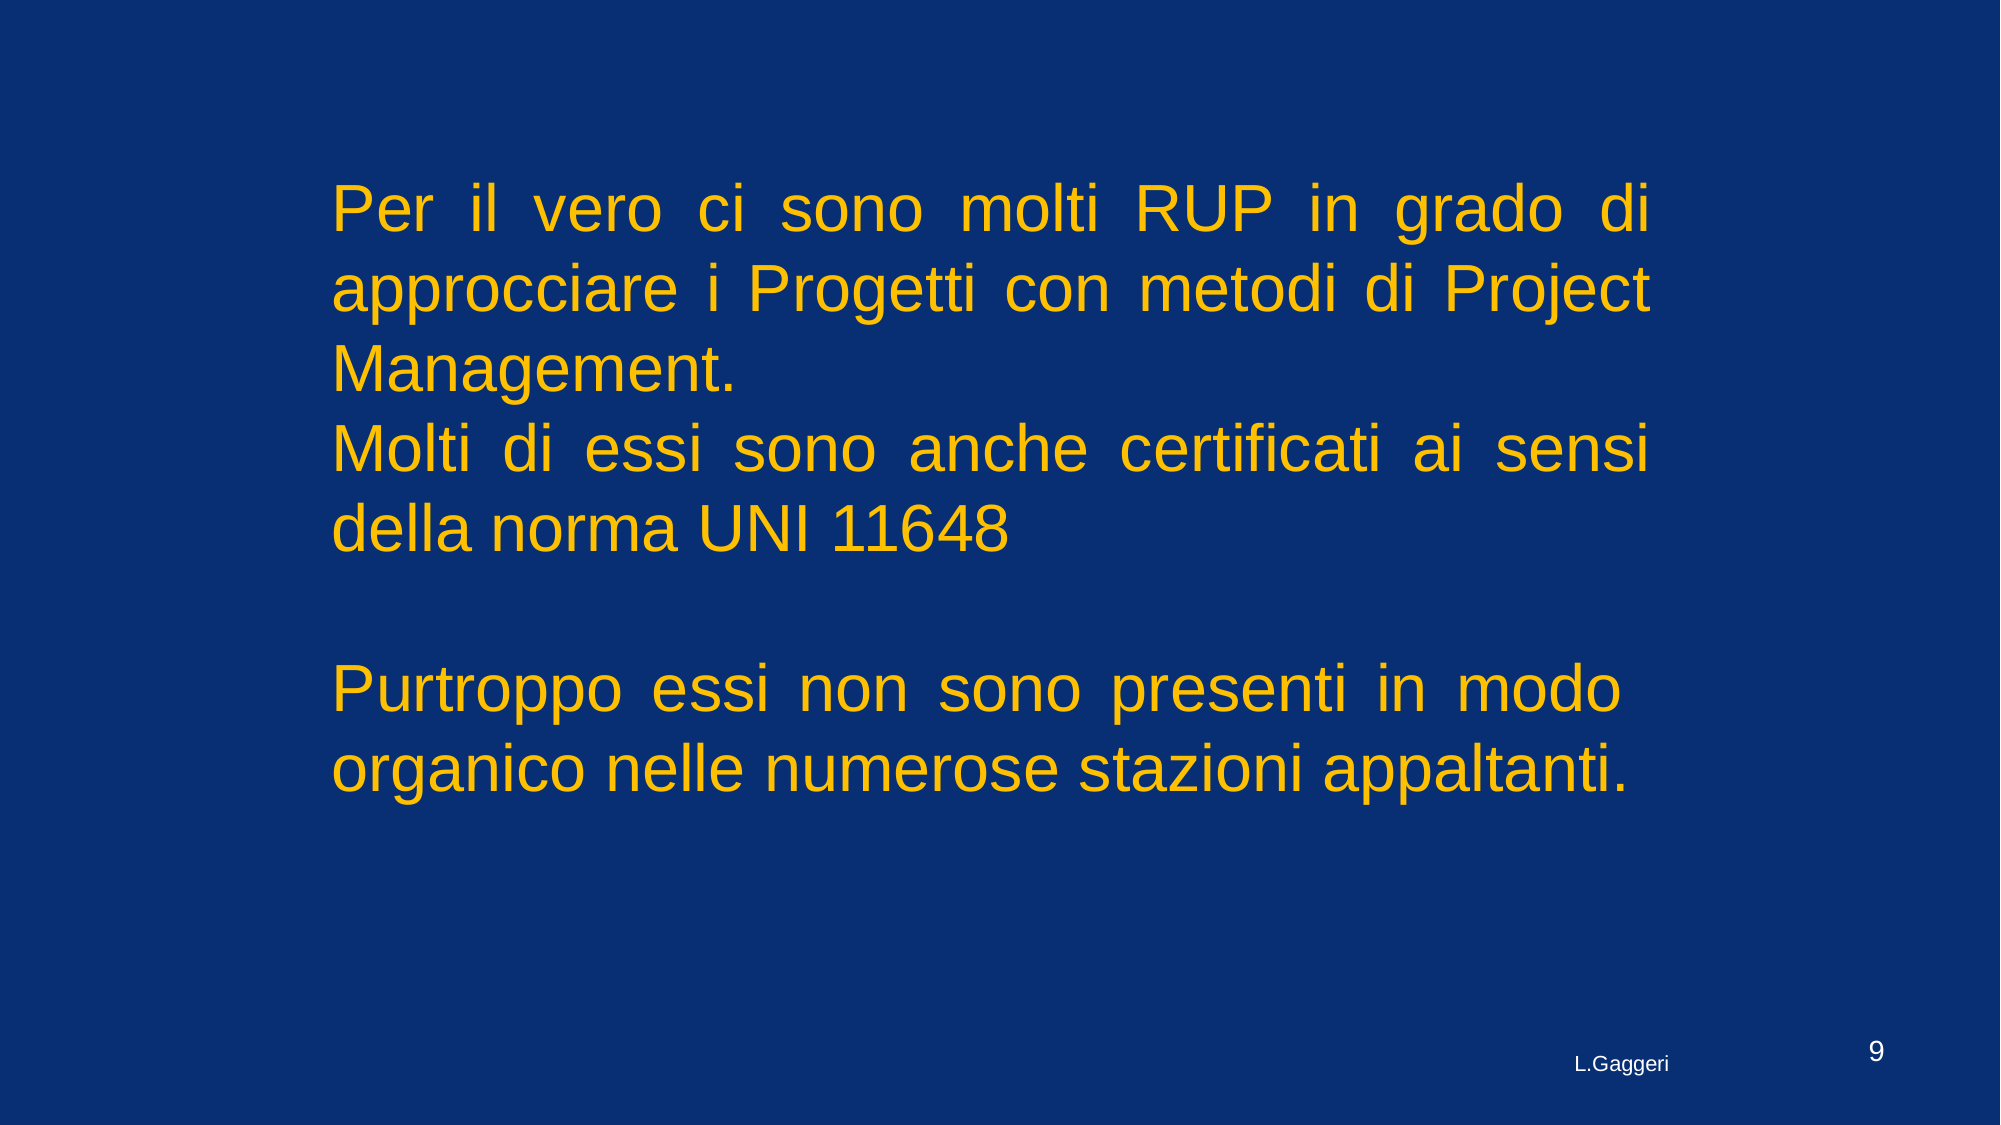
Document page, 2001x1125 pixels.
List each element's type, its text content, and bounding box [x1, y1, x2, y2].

text_box Per il vero ci sono molti RUP in grado di approcciare i Progetti con metodi di Project Management. Molti di essi sono anche certificati ai sensi della norma UNI 11648 Purtroppo essi non sono presenti in modo organico nelle numerose stazioni appaltanti. [316, 157, 1667, 346]
text_box L.Gaggeri [1467, 1042, 1776, 1083]
slide_number 9 [1433, 1024, 1901, 1103]
